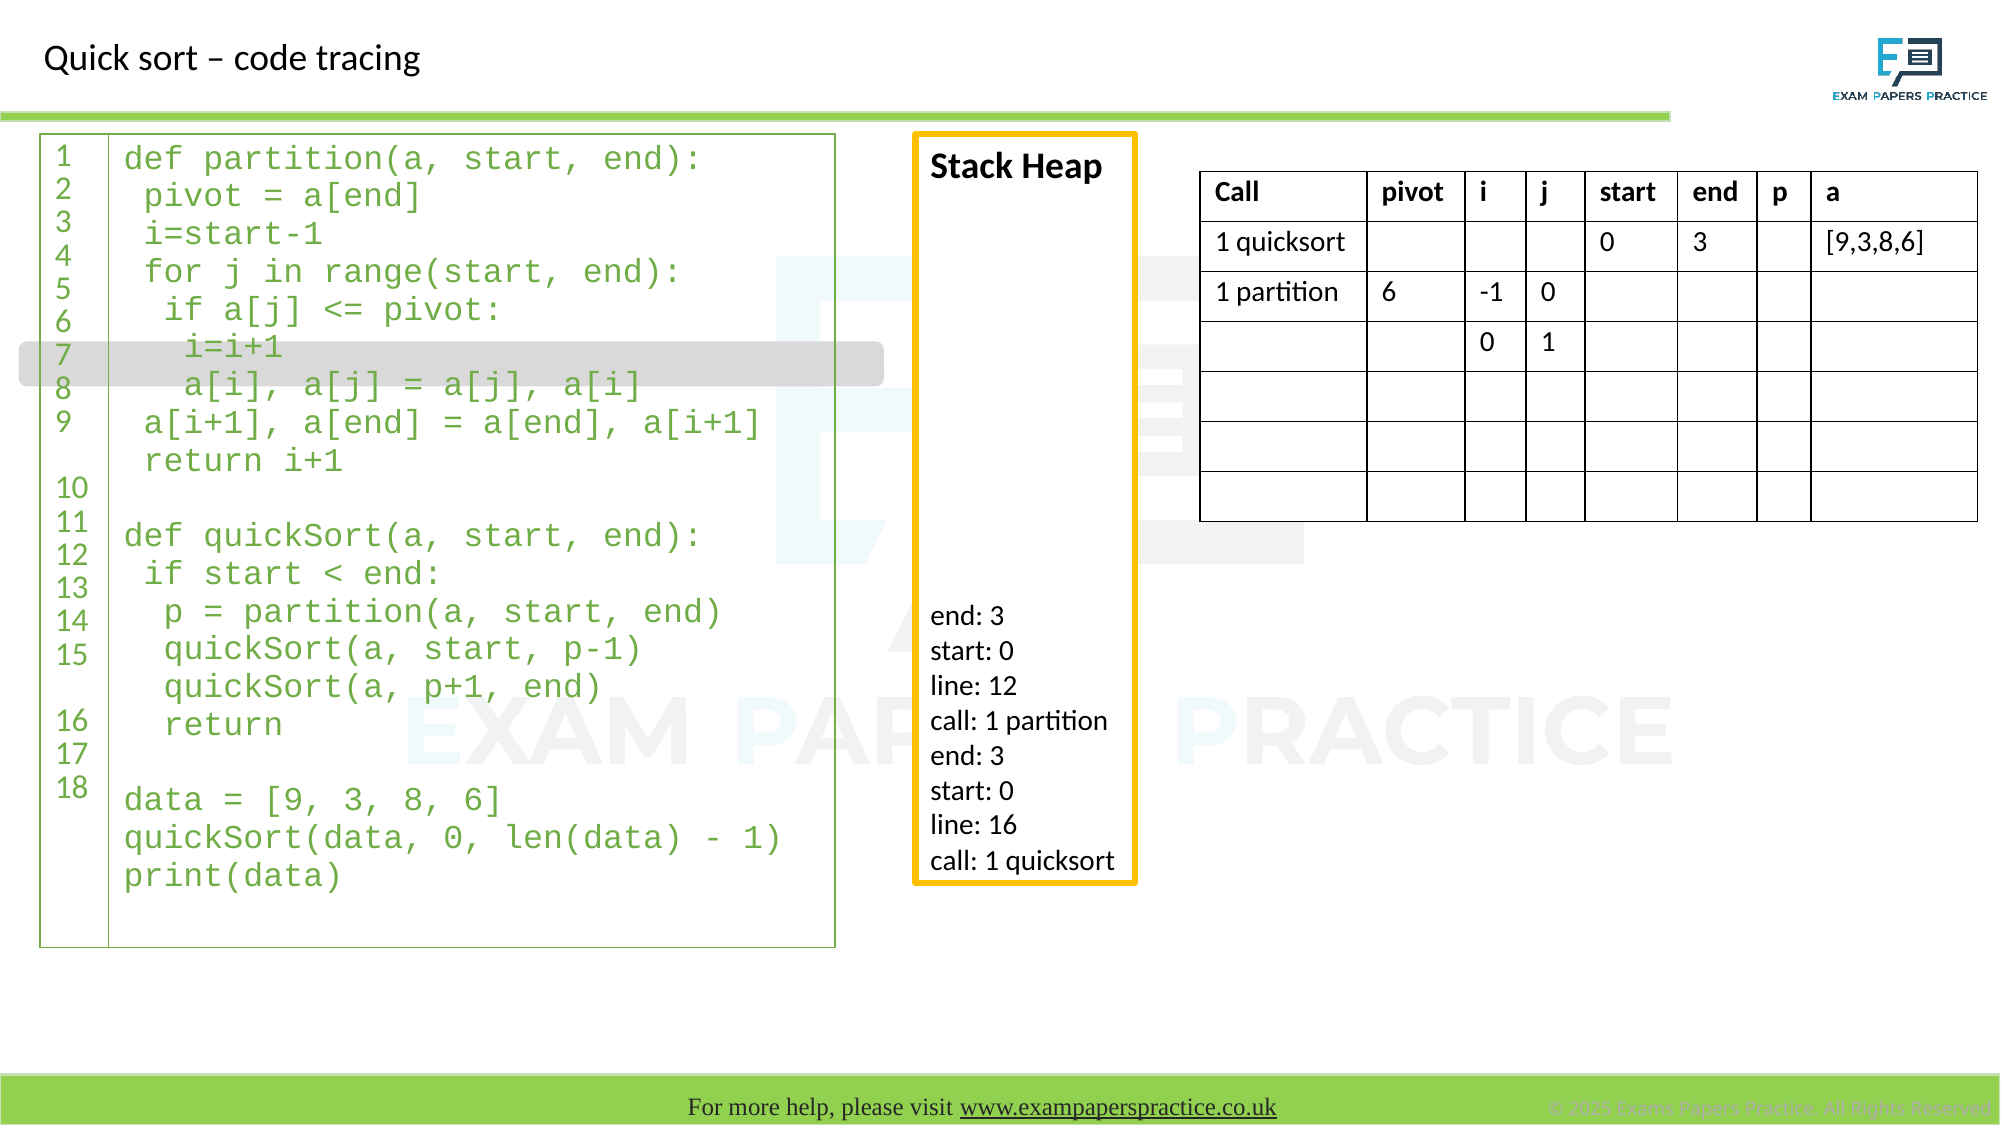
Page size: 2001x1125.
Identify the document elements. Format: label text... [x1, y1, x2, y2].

table_cell [1201, 372, 1366, 421]
table_cell [1812, 422, 1977, 471]
table_cell [1678, 372, 1756, 421]
table_cell [1527, 372, 1584, 421]
table_cell [1466, 372, 1525, 421]
table_cell 6 [1368, 272, 1464, 321]
table_cell [1368, 372, 1464, 421]
table_cell -1 [1466, 272, 1525, 321]
table_header j [1527, 172, 1584, 221]
table_cell [1527, 422, 1584, 471]
table_cell [1758, 372, 1810, 421]
table_cell [1812, 322, 1977, 371]
table_cell [1201, 422, 1366, 471]
text_box Stack Heap end: 3 start: 0 line: 12 call: 1 partition end: 3 start: 0 line: 16 call: 1 quicksort [915, 133, 1135, 884]
table_cell [1758, 422, 1810, 471]
table_cell [1678, 272, 1756, 321]
table_header end [1678, 172, 1756, 221]
table_cell [1678, 422, 1756, 471]
table_cell [1758, 322, 1810, 371]
table_cell [1527, 472, 1584, 521]
table_cell [1368, 472, 1464, 521]
table_cell [1812, 472, 1977, 521]
text_box [836, 341, 885, 387]
table_cell 1 [1527, 322, 1584, 371]
table_header p [1758, 172, 1810, 221]
table_cell [1678, 472, 1756, 521]
table_header 1 2 3 4 5 6 7 8 9 10 11 12 13 14 15 16 17 18 [41, 135, 108, 947]
table_header pivot [1368, 172, 1464, 221]
table_cell [1812, 372, 1977, 421]
table_cell 0 [1466, 322, 1525, 371]
table_header Call [1201, 172, 1366, 221]
table_cell [1201, 322, 1366, 371]
table_cell 0 [1586, 222, 1677, 271]
table_cell 0 [1527, 272, 1584, 321]
table_cell [1368, 422, 1464, 471]
table_cell [1368, 322, 1464, 371]
table_cell [9,3,8,6] [1812, 222, 1977, 271]
text_box [18, 341, 39, 387]
table_cell [1586, 472, 1677, 521]
table_header i [1466, 172, 1525, 221]
table_header def partition(a, start, end): pivot = a[end] i=start-1 for j in range(start, end): if a[j] <= pivot: i=i+1 a[i], a[j] = a[j], a[i] a[i+1], a[end] = a[end], a[i+1] return i+1 def quickSort(a, start, end): if start < end: p = partition(a, start, end) quickSort(a, start, p-1) quickSort(a, p+1, end) return data = [9, 3, 8, 6] quickSort(data, 0, len(data) - 1) print(data) [109, 135, 834, 947]
table_cell [1678, 322, 1756, 371]
table_cell [1466, 222, 1525, 271]
table_cell [1812, 272, 1977, 321]
table_cell [1368, 222, 1464, 271]
table_cell [1586, 372, 1677, 421]
table_cell 1 partition [1201, 272, 1366, 321]
table_cell [1466, 472, 1525, 521]
table_cell [1527, 222, 1584, 271]
table_cell [1758, 472, 1810, 521]
table_cell [1758, 222, 1810, 271]
table_cell [1758, 272, 1810, 321]
table_cell [1201, 472, 1366, 521]
table_cell [1466, 422, 1525, 471]
table_header a [1812, 172, 1977, 221]
text_box Quick sort – code tracing [28, 25, 1072, 86]
table_cell 3 [1678, 222, 1756, 271]
table_cell 1 quicksort [1201, 222, 1366, 271]
table_cell [1586, 272, 1677, 321]
table_cell [1586, 422, 1677, 471]
table_header start [1586, 172, 1677, 221]
table_cell [1586, 322, 1677, 371]
